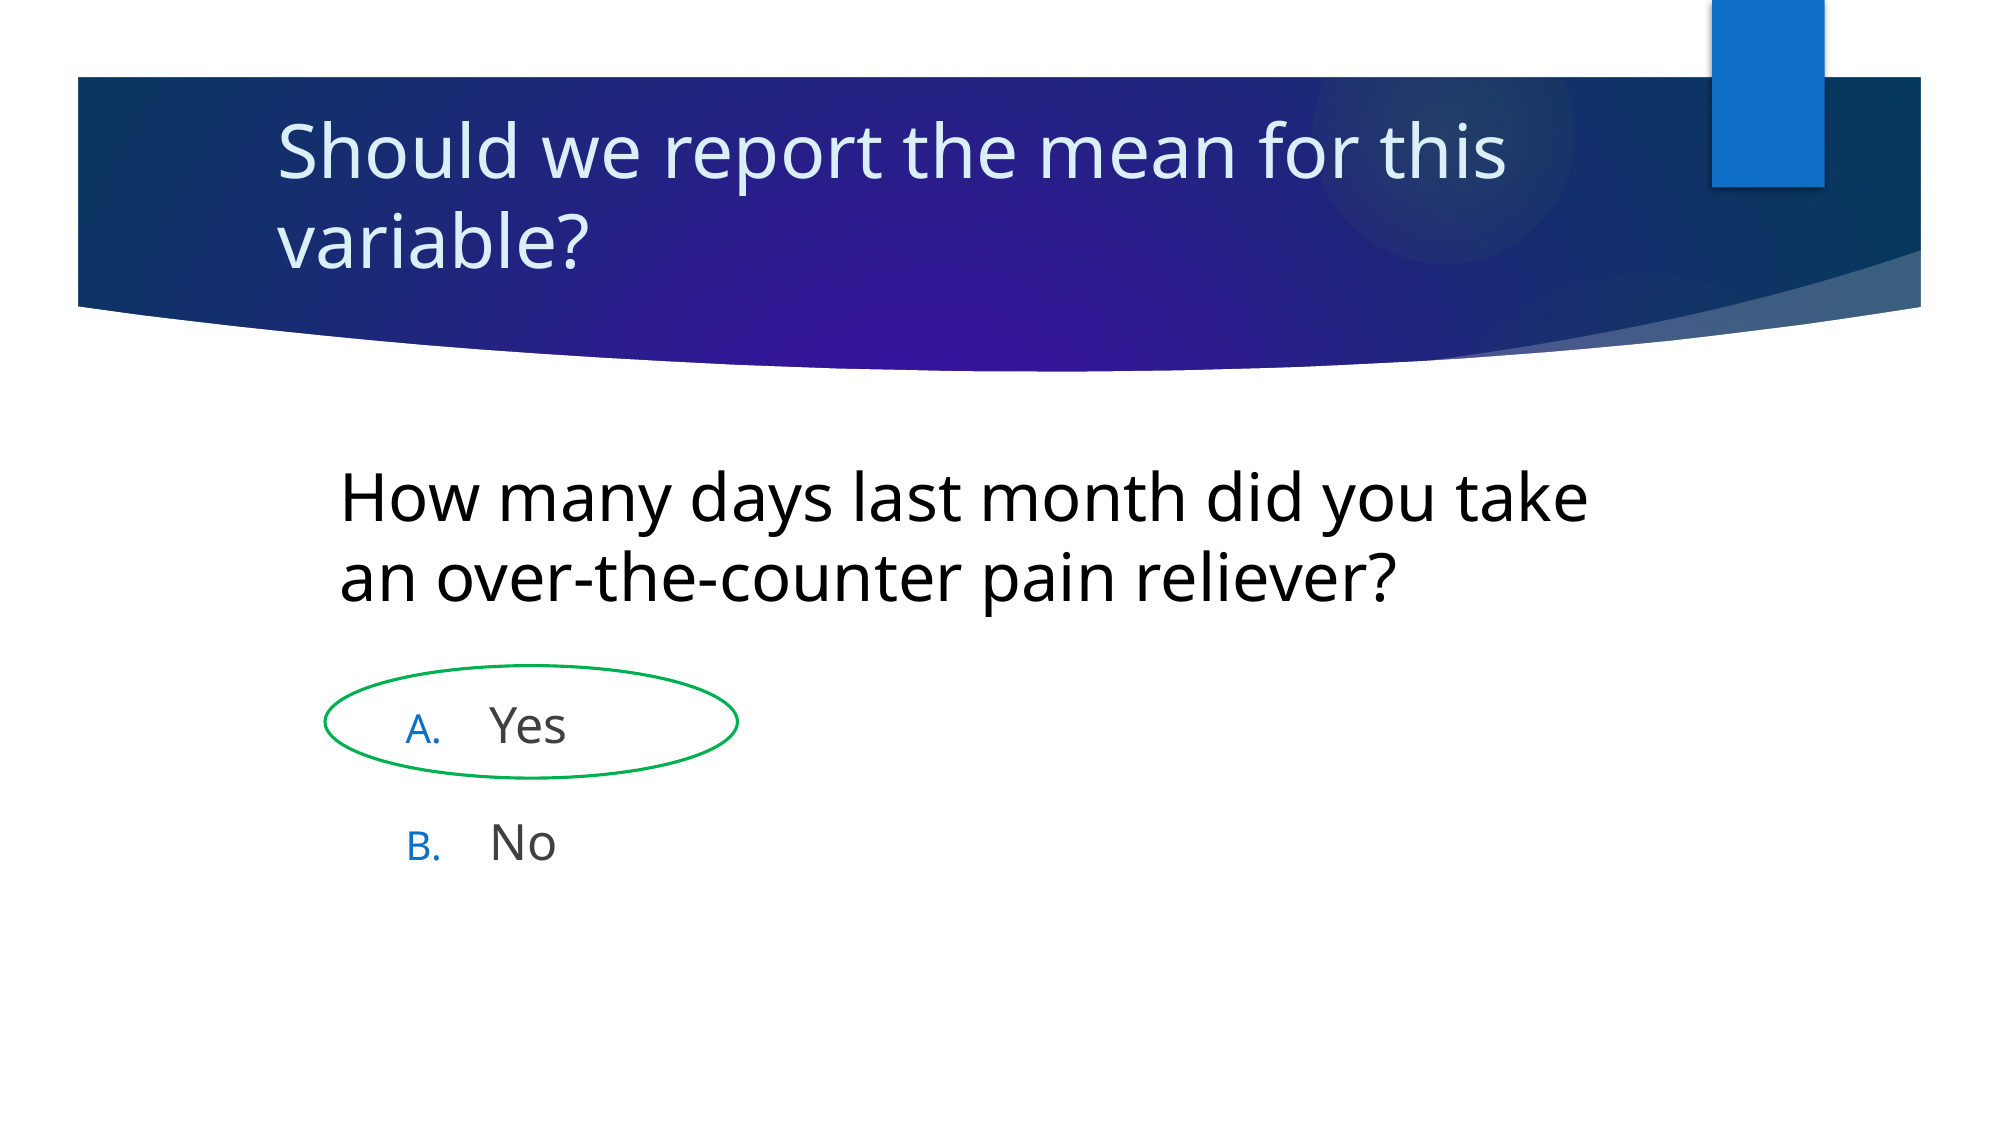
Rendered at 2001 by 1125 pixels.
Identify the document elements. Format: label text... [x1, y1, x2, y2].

list Yes No [586, 665, 707, 690]
title Should we report the mean for this variable? [262, 99, 1663, 288]
list Yes No [324, 665, 477, 714]
text_box How many days last month did you take an over-the-counter pain reliever? [324, 441, 1675, 629]
list Yes No [324, 729, 707, 1050]
text_box [323, 664, 740, 780]
